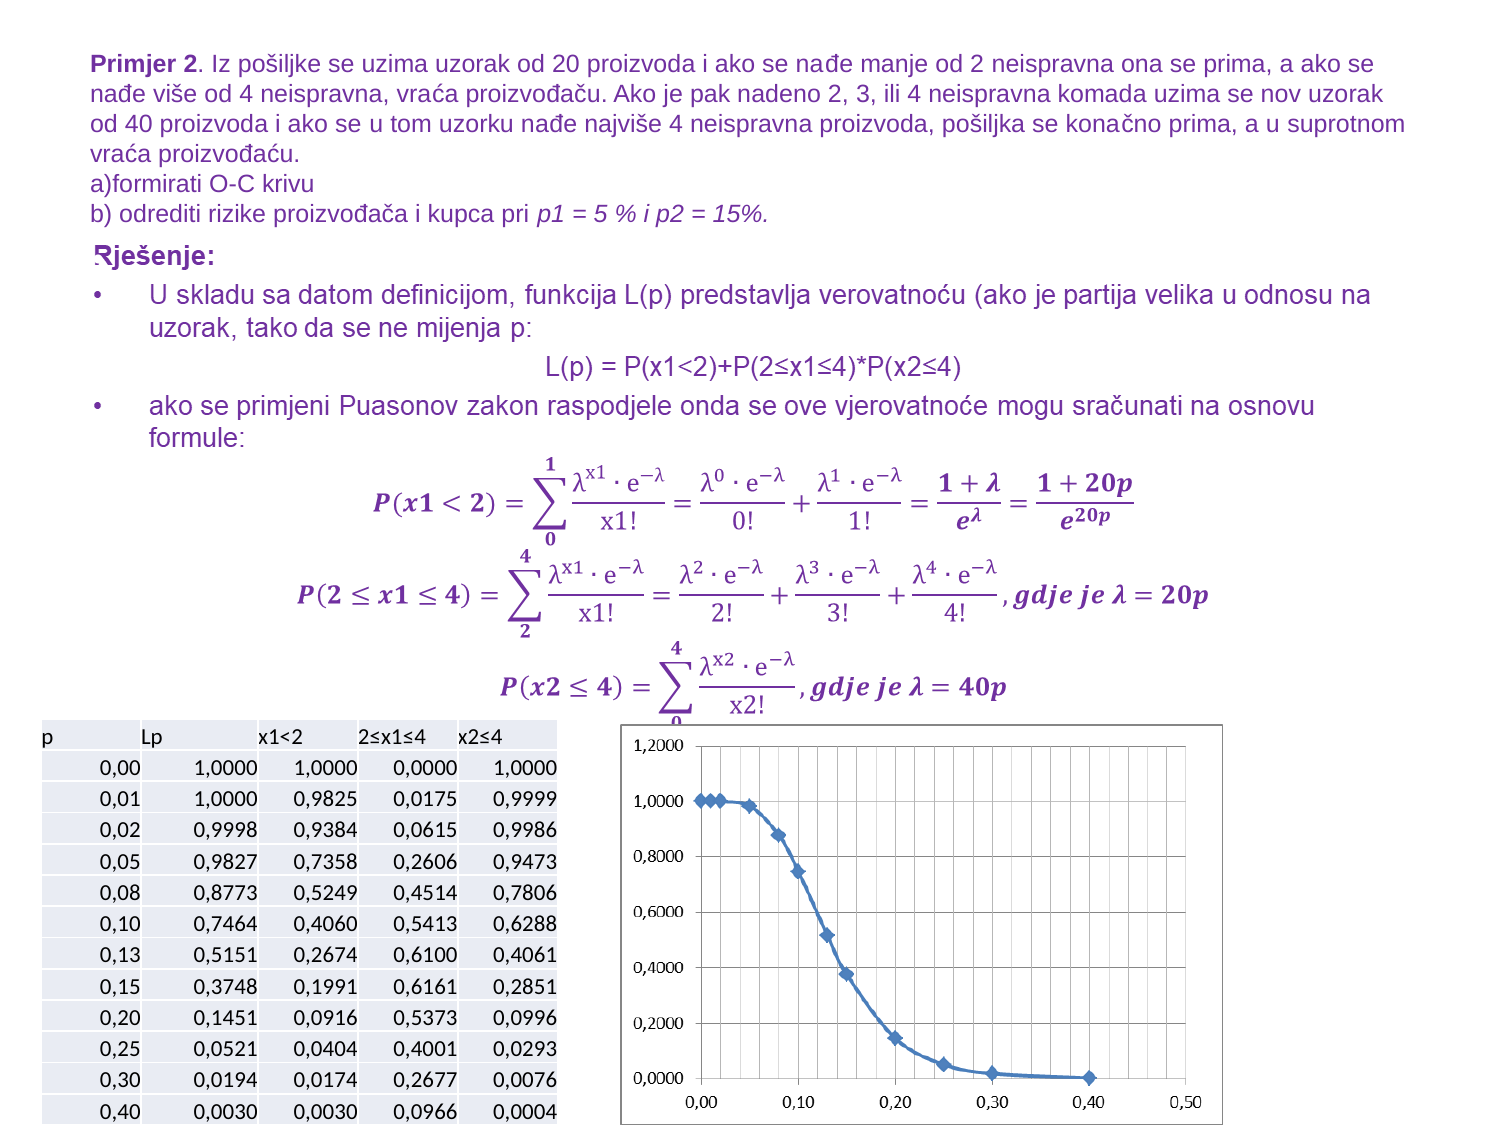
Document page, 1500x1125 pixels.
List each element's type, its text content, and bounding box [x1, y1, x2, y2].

table_cell 0,9473 [459, 845, 557, 874]
list [77, 231, 1428, 1068]
table_cell 0,10 [42, 907, 140, 937]
table_cell 0,0966 [359, 1095, 457, 1124]
table_cell 0,2674 [259, 938, 357, 968]
table_cell 0,0194 [142, 1063, 257, 1093]
table_cell 0,9998 [142, 813, 257, 843]
table_cell 1,0000 [142, 751, 257, 780]
table_cell 0,20 [42, 1001, 140, 1030]
table_cell 0,02 [42, 813, 140, 843]
table_cell 0,4060 [259, 907, 357, 937]
table_cell 0,9827 [142, 845, 257, 874]
table_cell 0,9986 [459, 813, 557, 843]
table_cell 0,08 [42, 876, 140, 905]
table_cell 0,7464 [142, 907, 257, 937]
table_cell 0,1451 [142, 1001, 257, 1030]
table_header 2≤x1≤4 [359, 720, 457, 749]
table_cell 0,9825 [259, 782, 357, 812]
table_cell 0,7806 [459, 876, 557, 905]
table_cell 0,0174 [259, 1063, 357, 1093]
table_cell 0,30 [42, 1063, 140, 1093]
table_cell 0,5151 [142, 938, 257, 968]
table_cell 0,05 [42, 845, 140, 874]
table_cell 0,7358 [259, 845, 357, 874]
table_header x1<2 [259, 720, 357, 749]
table_cell 0,6161 [359, 970, 457, 999]
table_cell 0,6100 [359, 938, 457, 968]
table_cell 0,0916 [259, 1001, 357, 1030]
table_cell 1,0000 [142, 782, 257, 812]
table_cell 0,3748 [142, 970, 257, 999]
table_cell 0,9999 [459, 782, 557, 812]
table_cell 1,0000 [259, 751, 357, 780]
table_cell 0,40 [42, 1095, 140, 1124]
table_header p [42, 720, 140, 749]
table_cell 0,00 [42, 751, 140, 780]
table_cell 0,0000 [359, 751, 457, 780]
table_cell 0,1991 [259, 970, 357, 999]
table_cell 0,0404 [259, 1032, 357, 1062]
table_cell 0,2606 [359, 845, 457, 874]
table_cell 0,13 [42, 938, 140, 968]
table_cell 0,5373 [359, 1001, 457, 1030]
table_cell 0,01 [42, 782, 140, 812]
picture [619, 724, 1223, 1125]
table_cell 0,4514 [359, 876, 457, 905]
table_cell 0,0004 [459, 1095, 557, 1124]
title Primjer 2. Iz pošiljke se uzima uzorak od 20 proizvoda i ako se nađe manje od 2 neispravna ona se prima, a ako se nađe više od 4 neispravna, vraća proizvođaču. Ako je pak nadeno 2, 3, ili 4 neispravna komada uzima se nov uzorak od 40 proizvoda i ako se u tom uzorku nađe najviše 4 neispravna proizvoda, pošiljka se konačno prima, a u suprotnom vraća proizvođaću. a)formirati O-C krivu b) odrediti rizike proizvođača i kupca pri p1 = 5 % i p2 = 15%. [75, 31, 1425, 244]
table_cell 0,4001 [359, 1032, 457, 1062]
table_cell 1,0000 [459, 751, 557, 780]
table_cell 0,9384 [259, 813, 357, 843]
table_header x2≤4 [459, 720, 557, 749]
table_cell 0,0076 [459, 1063, 557, 1093]
table_cell 0,15 [42, 970, 140, 999]
table_cell 0,0615 [359, 813, 457, 843]
table_cell 0,0030 [142, 1095, 257, 1124]
table_cell 0,4061 [459, 938, 557, 968]
table_cell 0,0293 [459, 1032, 557, 1062]
table_cell 0,2851 [459, 970, 557, 999]
table_cell 0,8773 [142, 876, 257, 905]
table_cell 0,5249 [259, 876, 357, 905]
table_cell 0,5413 [359, 907, 457, 937]
table_cell 0,6288 [459, 907, 557, 937]
table_cell 0,0521 [142, 1032, 257, 1062]
table_cell 0,2677 [359, 1063, 457, 1093]
table_cell 0,0175 [359, 782, 457, 812]
table_cell 0,0030 [259, 1095, 357, 1124]
table_header Lp [142, 720, 257, 749]
table_cell 0,25 [42, 1032, 140, 1062]
table_cell 0,0996 [459, 1001, 557, 1030]
